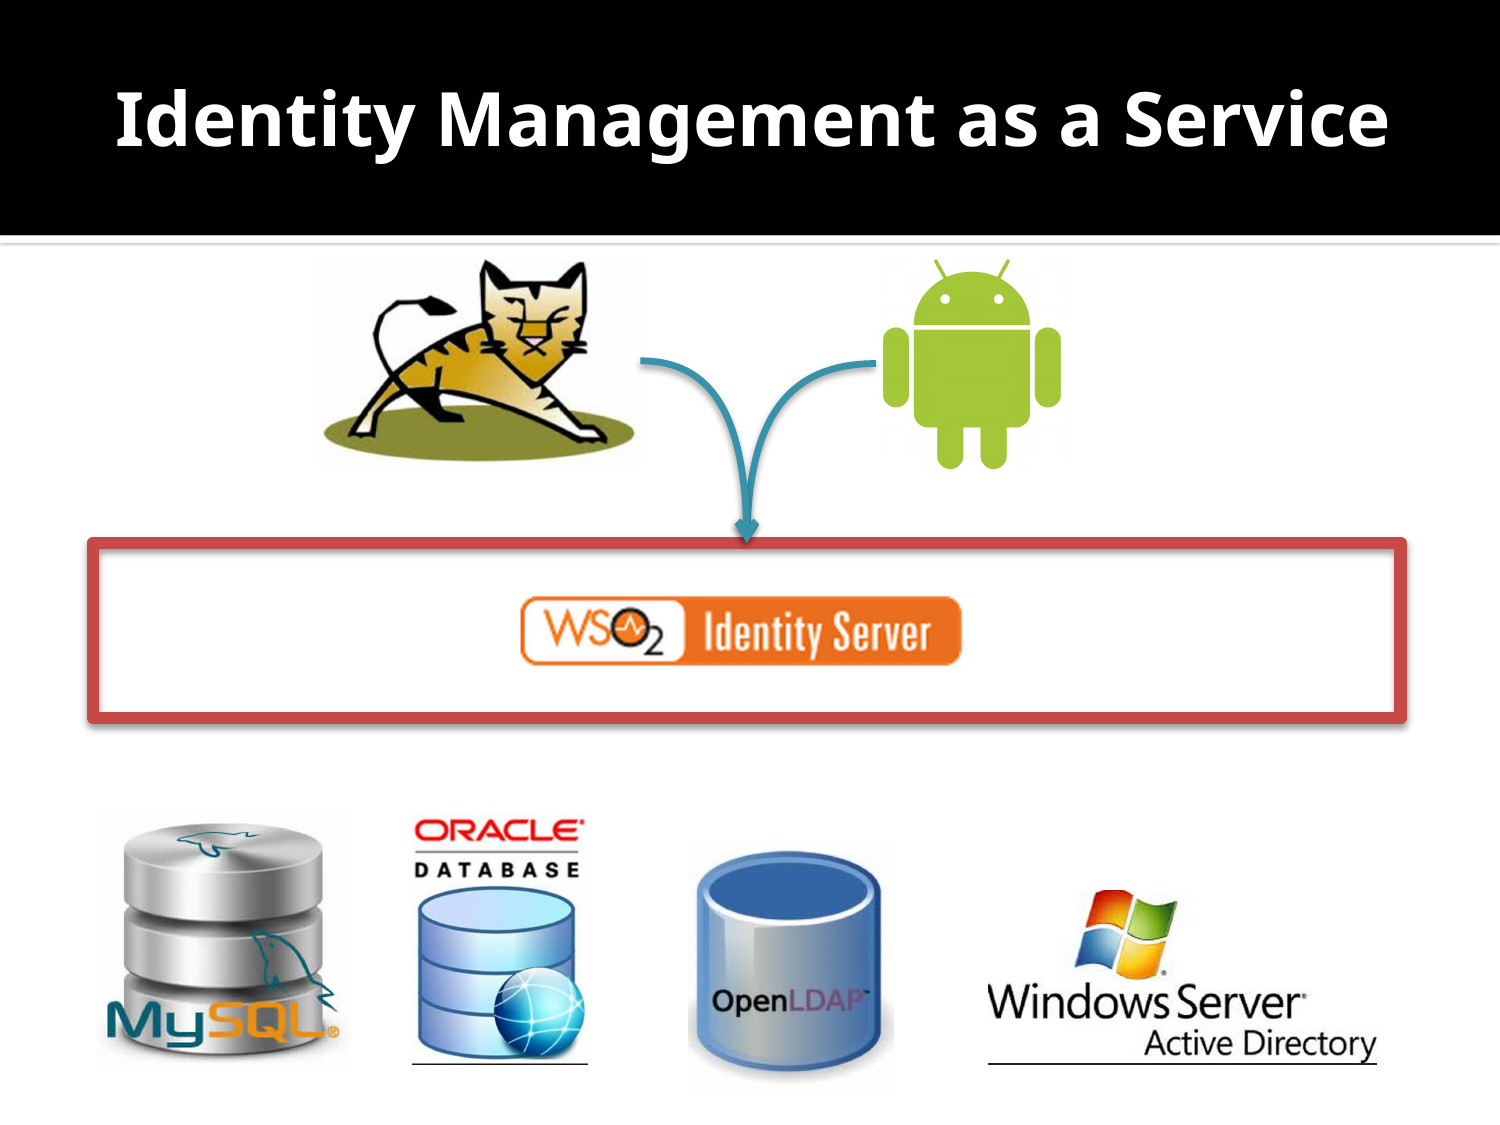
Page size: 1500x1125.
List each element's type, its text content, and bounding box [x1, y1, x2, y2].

picture [412, 814, 588, 1065]
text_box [640, 360, 747, 543]
picture [988, 890, 1377, 1065]
picture [318, 257, 641, 465]
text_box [751, 363, 876, 543]
picture [96, 814, 351, 1065]
picture [875, 257, 1068, 470]
picture [688, 841, 894, 1090]
picture [508, 590, 972, 674]
text_box [93, 542, 1401, 719]
text_box Identity Management as a Service [0, 18, 1500, 216]
